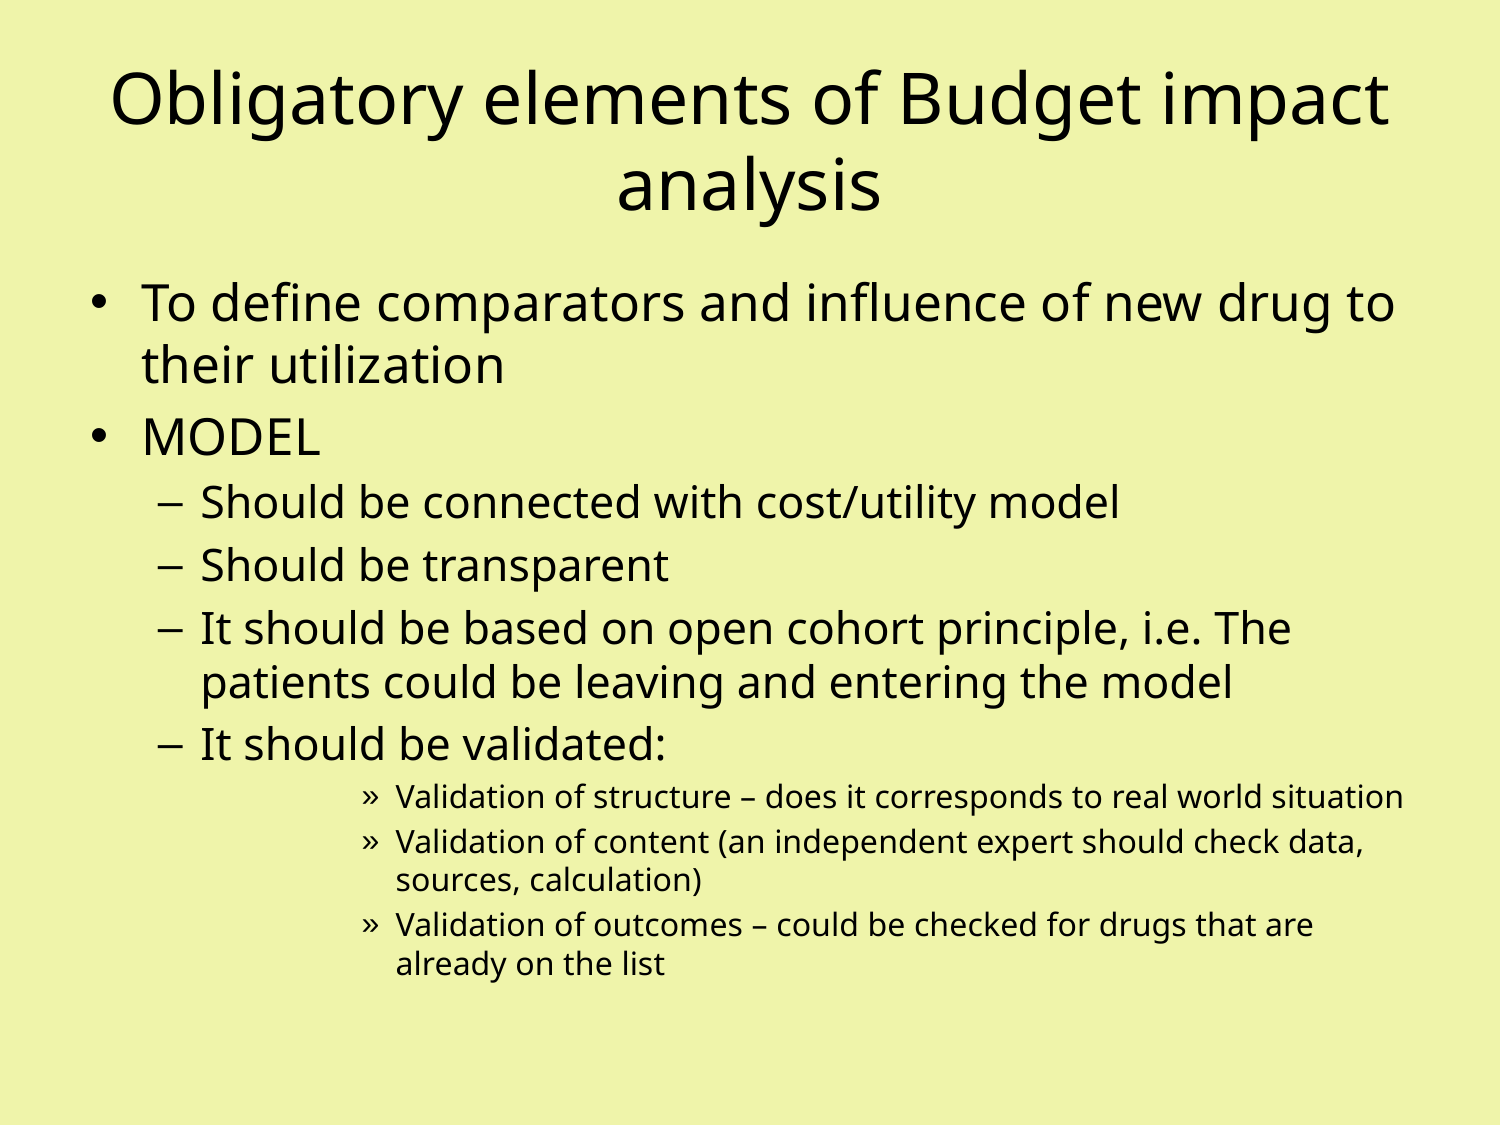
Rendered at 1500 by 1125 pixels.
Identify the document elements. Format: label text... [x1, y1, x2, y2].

title Obligatory elements of Budget impact analysis [75, 45, 1425, 233]
list To define comparators and influence of new drug to their utilization MODEL Should be connected with cost/utility model Should be transparent It should be based on open cohort principle, i.e. The patients could be leaving and entering the model It should be validated: Validation of structure – does it corresponds to real world situation Validation of content (an independent expert should check data, sources, calculation) Validation of outcomes – could be checked for drugs that are already on the list [75, 262, 1425, 1005]
